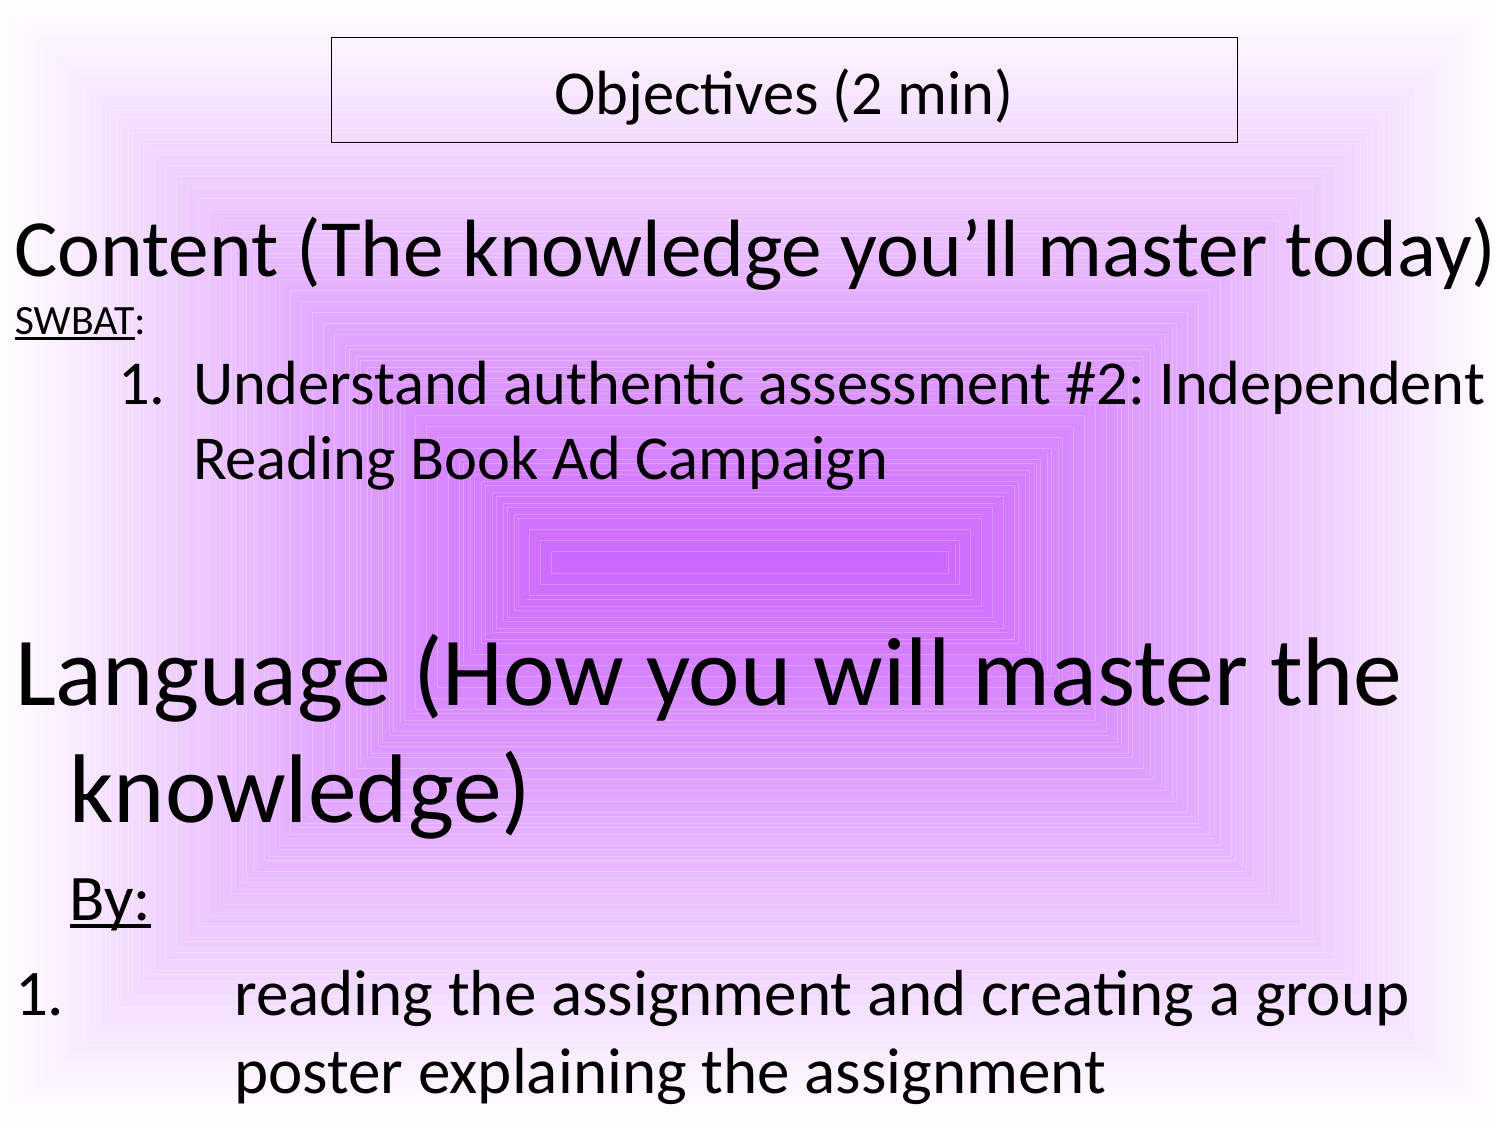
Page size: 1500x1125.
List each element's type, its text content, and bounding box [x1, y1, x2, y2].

title Objectives (2 min) [331, 37, 1238, 143]
text_box Content (The knowledge you’ll master today) SWBAT: Understand authentic assessment #2: Independent Reading Book Ad Campaign [0, 187, 1500, 575]
list Language (How you will master the knowledge) By: reading the assignment and creating a group poster explaining the assignment [0, 575, 1500, 1125]
